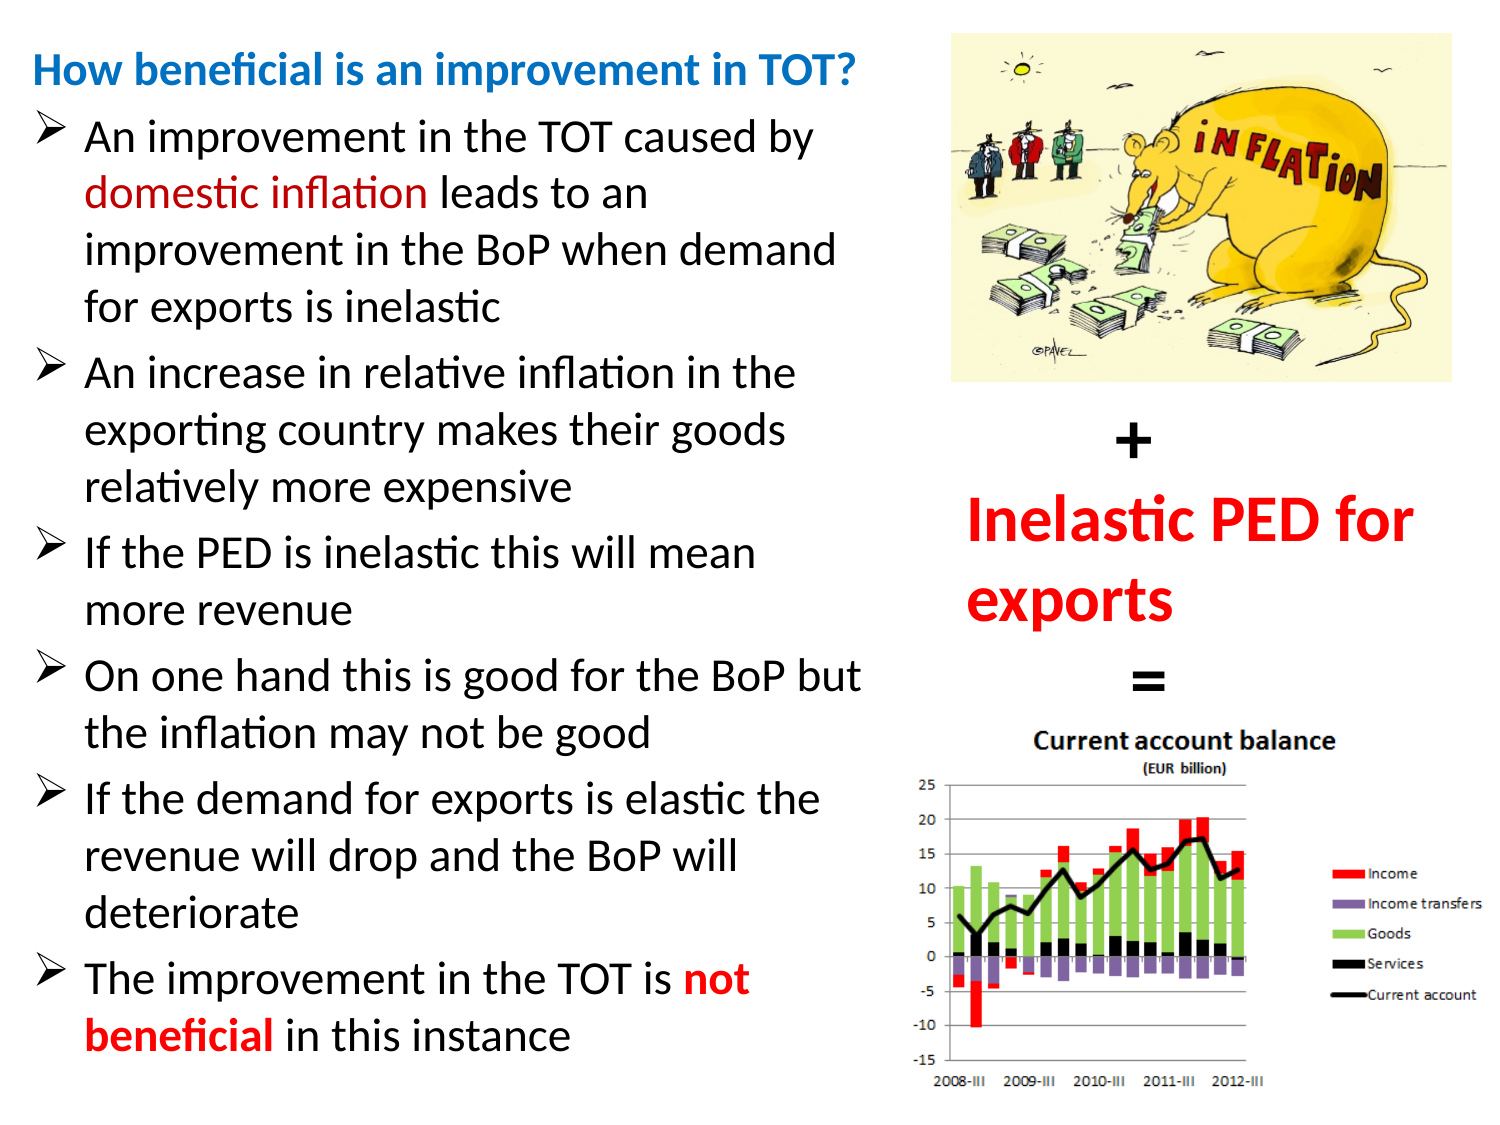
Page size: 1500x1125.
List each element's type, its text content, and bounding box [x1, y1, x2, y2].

picture [950, 33, 1452, 383]
text_box Inelastic PED for exports [951, 467, 1495, 642]
list How beneficial is an improvement in TOT? An improvement in the TOT caused by domestic inflation leads to an improvement in the BoP when demand for exports is inelastic An increase in relative inflation in the exporting country makes their goods relatively more expensive If the PED is inelastic this will mean more revenue On one hand this is good for the BoP but the inflation may not be good If the demand for exports is elastic the revenue will drop and the BoP will deteriorate The improvement in the TOT is not beneficial in this instance [17, 30, 880, 1094]
text_box + [1100, 391, 1302, 467]
picture [907, 726, 1495, 1100]
text_box = [1116, 642, 1317, 724]
